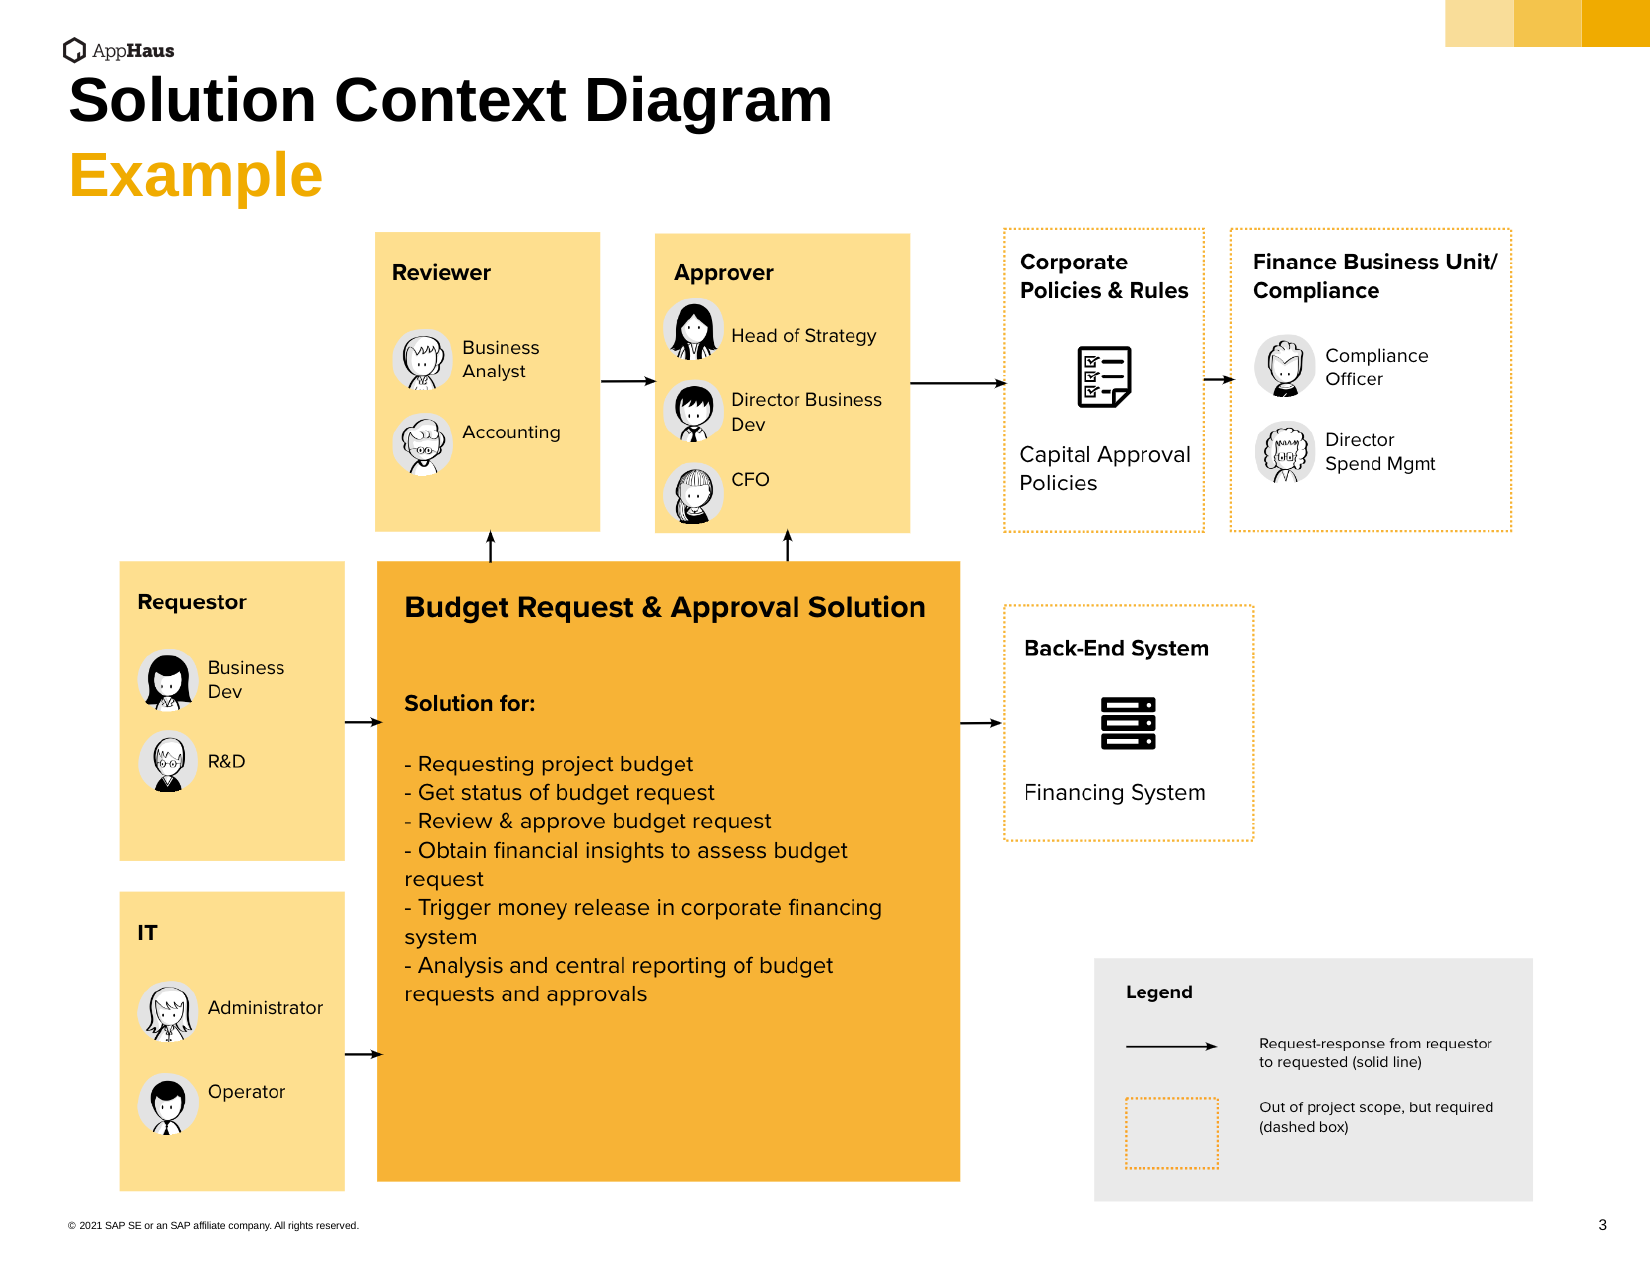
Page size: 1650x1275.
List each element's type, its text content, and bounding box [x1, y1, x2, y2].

text_box Solution Context Diagram Example [68, 59, 1074, 210]
picture [52, 31, 257, 76]
picture [104, 207, 1546, 1216]
